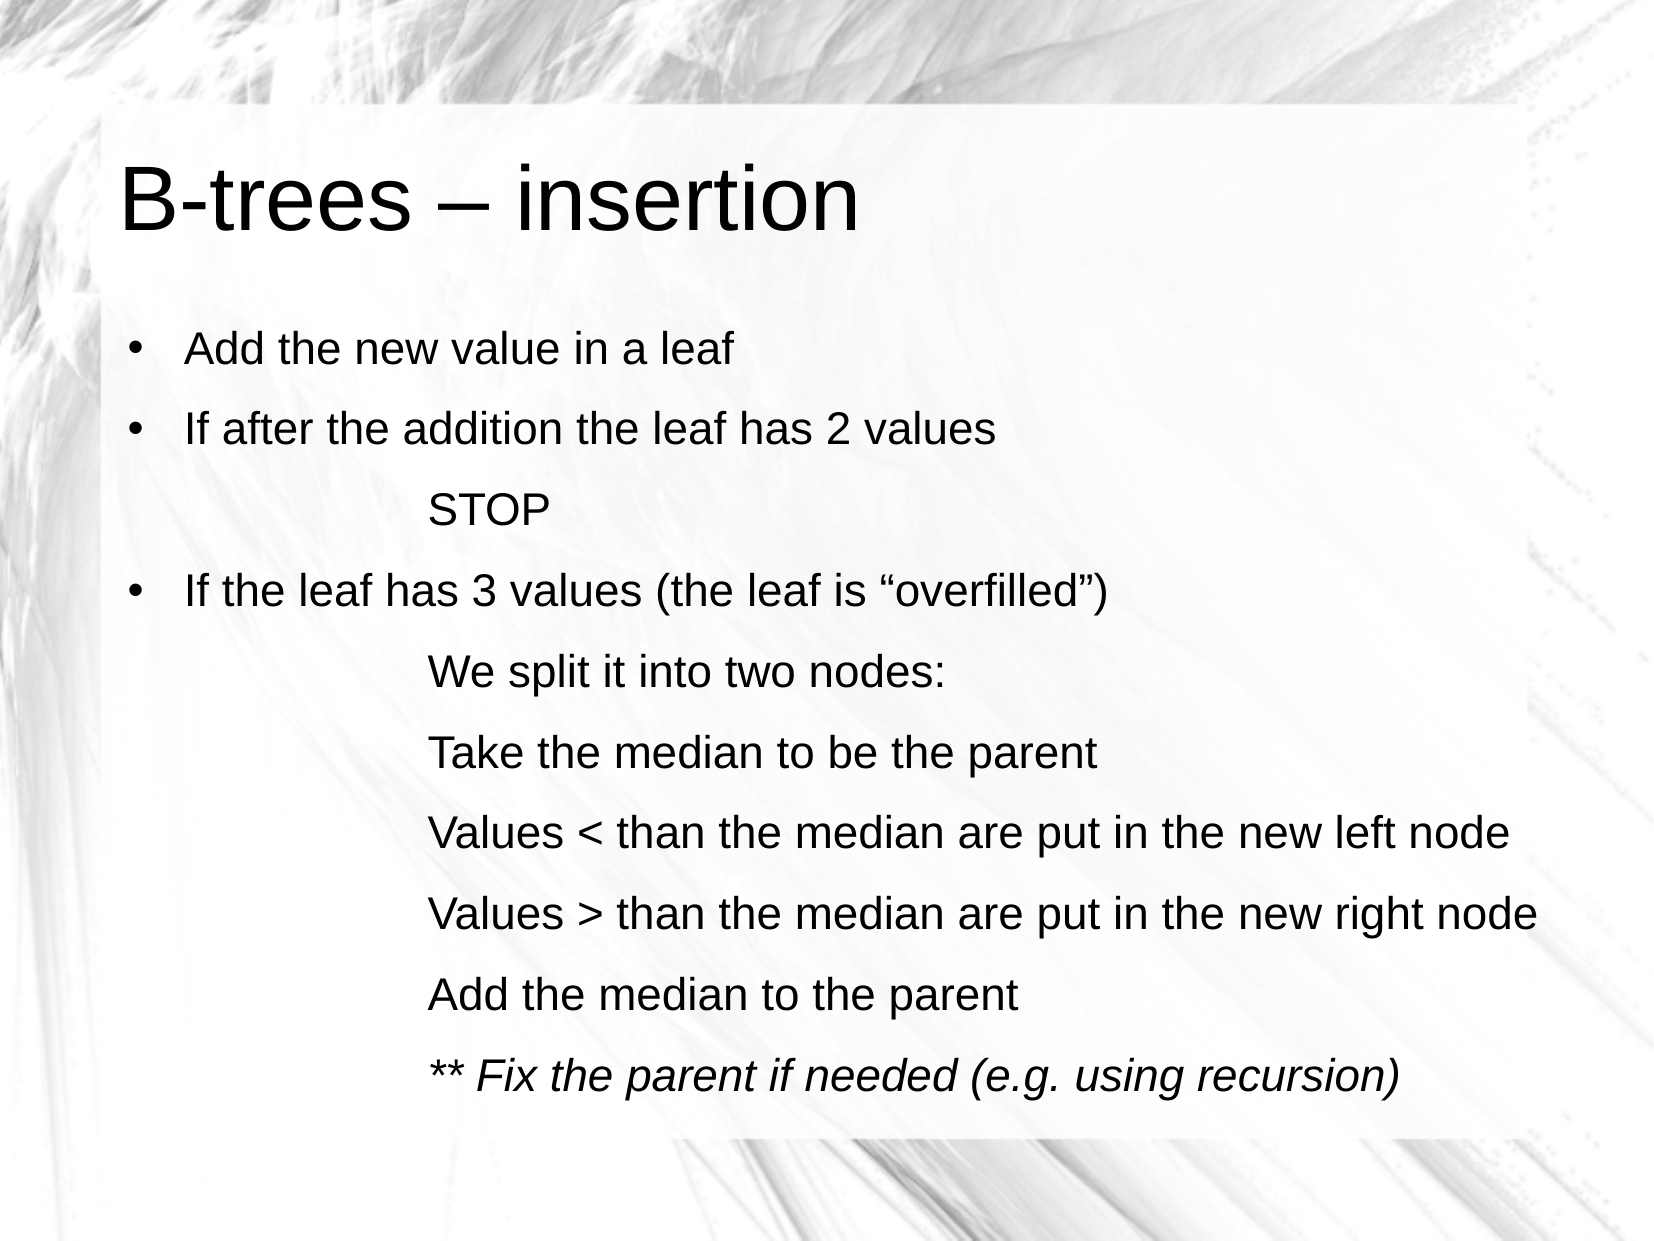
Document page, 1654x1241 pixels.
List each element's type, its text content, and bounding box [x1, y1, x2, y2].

title B-trees – insertion [118, 93, 1506, 299]
picture [0, 0, 1654, 1241]
list Add the new value in a leaf If after the addition the leaf has 2 values STOP If the leaf has 3 values (the leaf is “overfilled”) We split it into two nodes: Take the median to be the parent Values < than the median are put in the new left node Values > than the median are put in the new right node Add the median to the parent ** Fix the parent if needed (e.g. using recursion) [118, 319, 1571, 1109]
